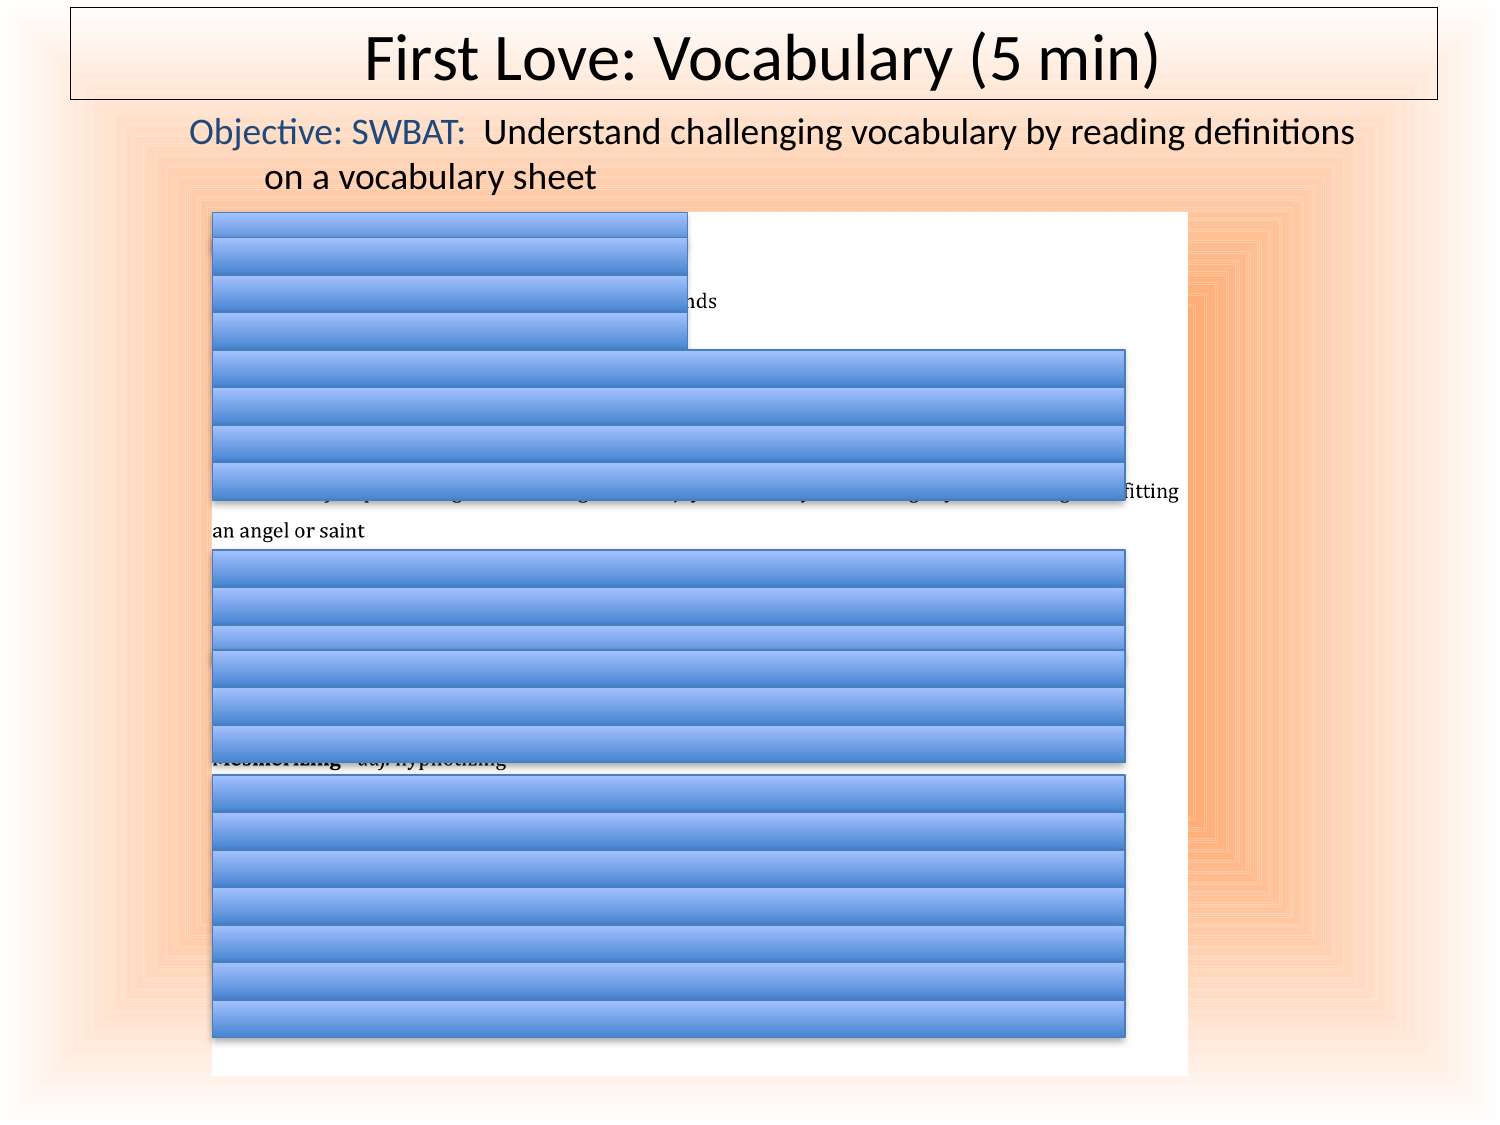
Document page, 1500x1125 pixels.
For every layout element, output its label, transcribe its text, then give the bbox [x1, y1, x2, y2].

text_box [212, 212, 1188, 1076]
title First Love: Vocabulary (5 min) [70, 7, 1438, 100]
text_box Objective: SWBAT: Understand challenging vocabulary by reading definitions on a vocabulary sheet [70, 99, 1413, 250]
